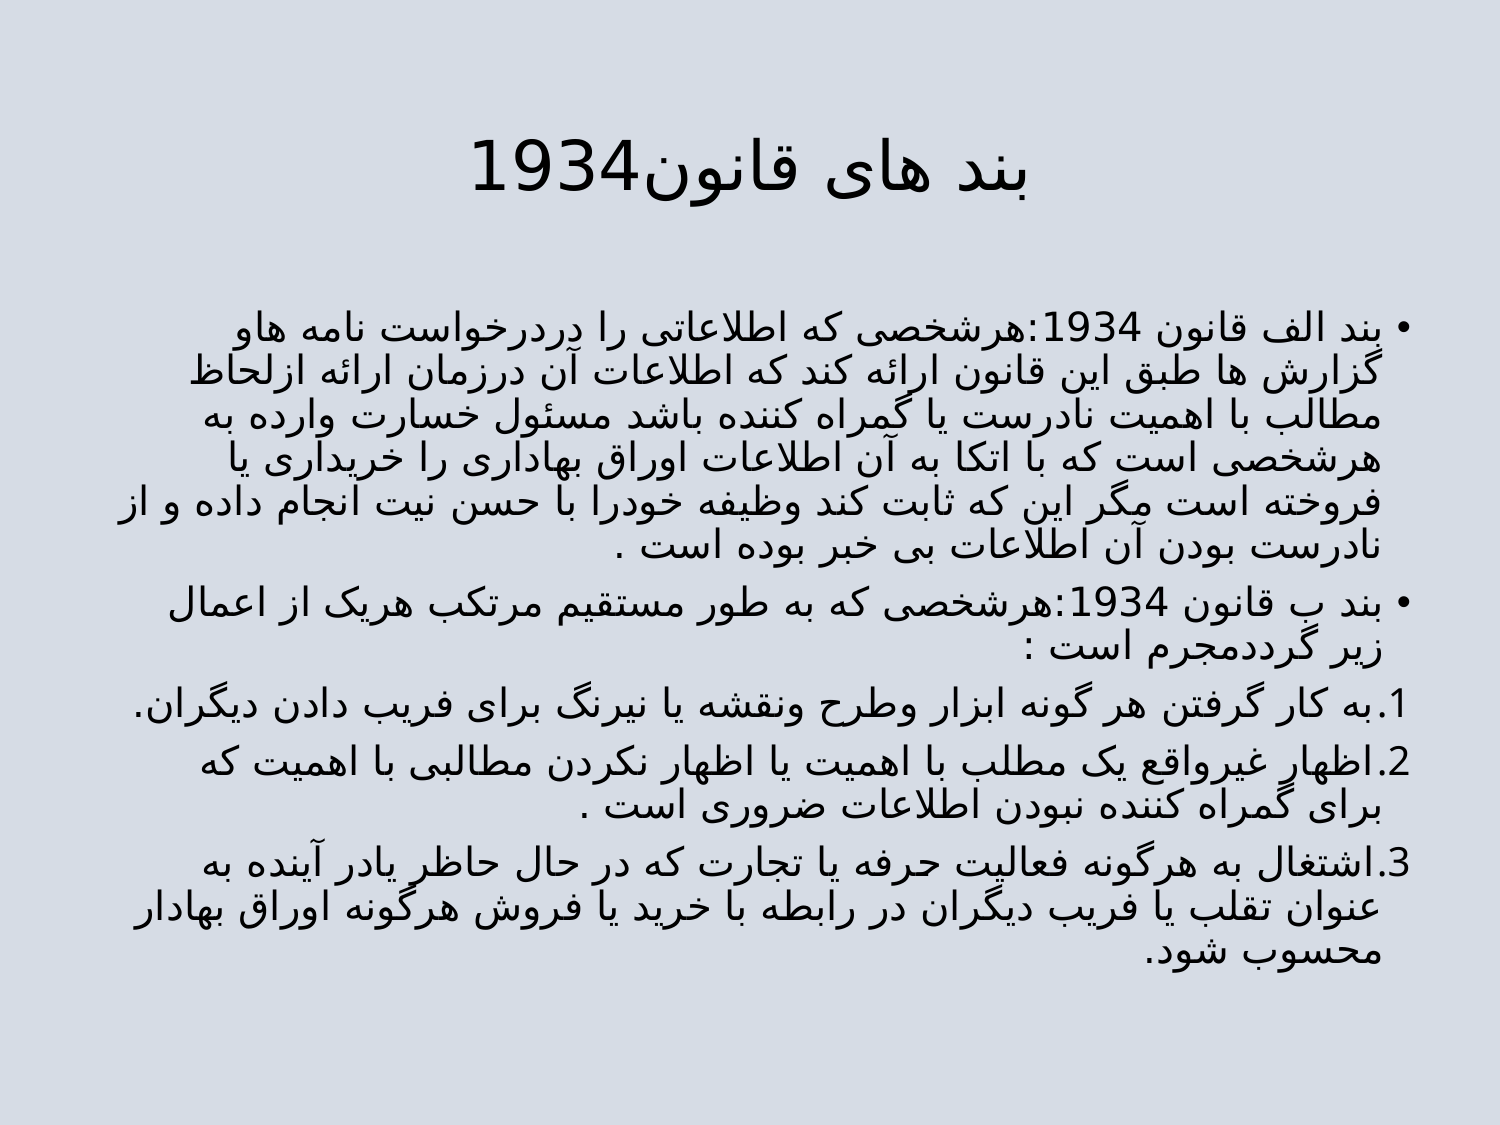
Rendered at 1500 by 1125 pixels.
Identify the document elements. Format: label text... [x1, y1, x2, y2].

title بند های قانون1934 [103, 59, 1397, 278]
list بند الف قانون 1934:هرشخصی که اطلاعاتی را دردرخواست نامه هاو گزارش ها طبق این قانون ارائه کند که اطلاعات آن درزمان ارائه ازلحاظ مطالب با اهمیت نادرست یا گمراه کننده باشد مسئول خسارت وارده به هرشخصی است که با اتکا به آن اطلاعات اوراق بهاداری را خریداری یا فروخته است مگر این که ثابت کند وظیفه خودرا با حسن نیت انجام داده و از نادرست بودن آن اطلاعات بی خبر بوده است . بند ب قانون 1934:هرشخصی که به طور مستقیم مرتکب هریک از اعمال زیر گرددمجرم است : به کار گرفتن هر گونه ابزار وطرح ونقشه یا نیرنگ برای فریب دادن دیگران. اظهار غیرواقع یک مطلب با اهمیت یا اظهار نکردن مطالبی با اهمیت که برای گمراه کننده نبودن اطلاعات ضروری است . اشتغال به هرگونه فعالیت حرفه یا تجارت که در حال حاظر یادر آینده به عنوان تقلب یا فریب دیگران در رابطه با خرید یا فروش هرگونه اوراق بهادار محسوب شود. [103, 299, 1425, 1014]
